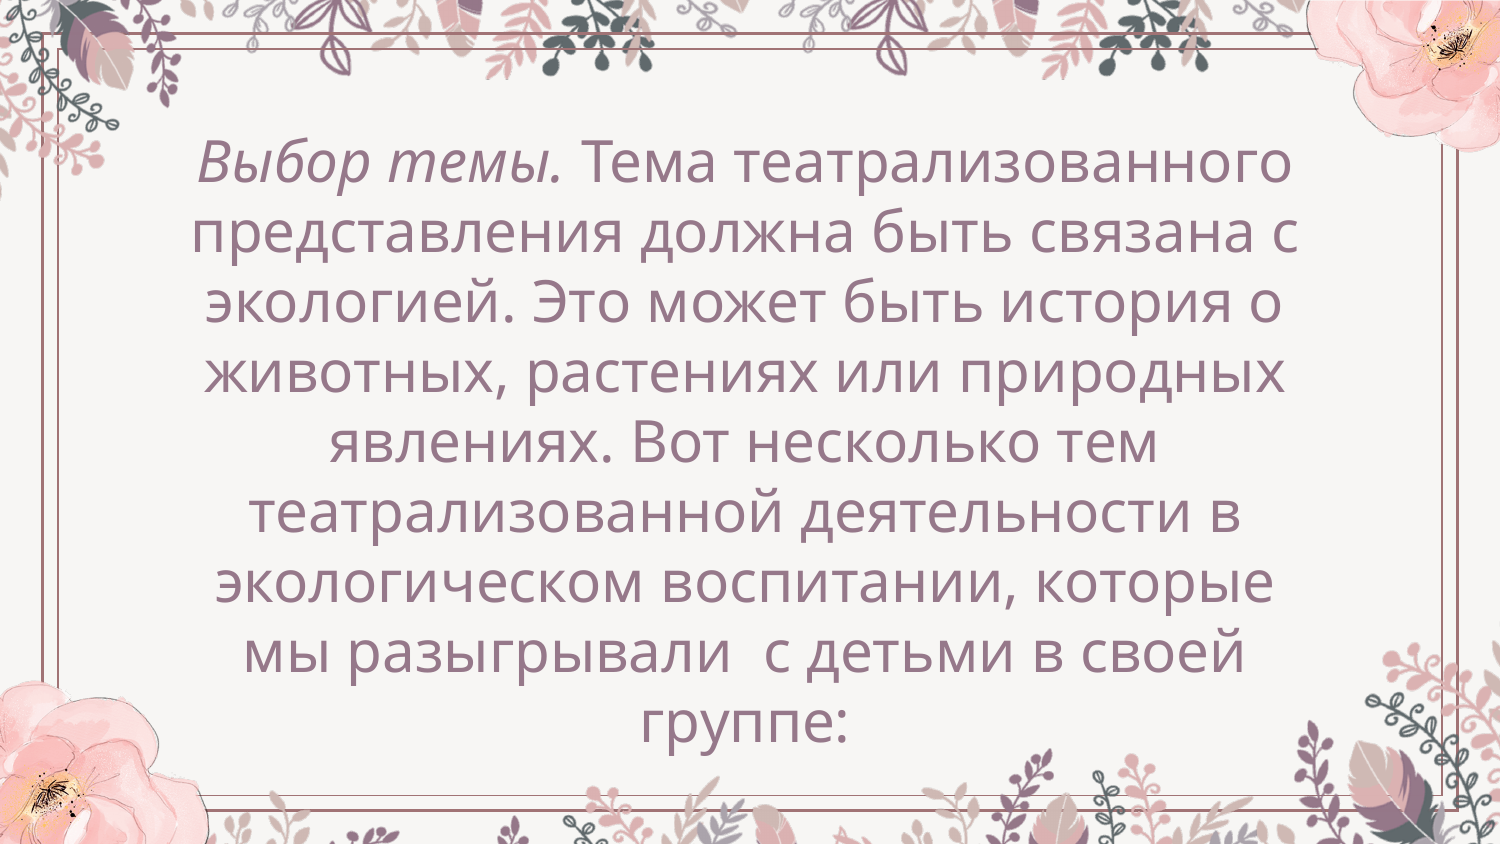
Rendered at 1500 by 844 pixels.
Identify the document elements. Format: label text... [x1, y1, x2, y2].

text_box Выбор темы. Тема театрализованного представления должна быть связана с экологией. Это может быть история о животных, растениях или природных явлениях. Вот несколько тем театрализованной деятельности в экологическом воспитании, которые мы разыгрывали с детьми в своей группе: [155, 116, 1336, 762]
picture [0, 583, 1500, 844]
picture [0, 0, 1500, 227]
